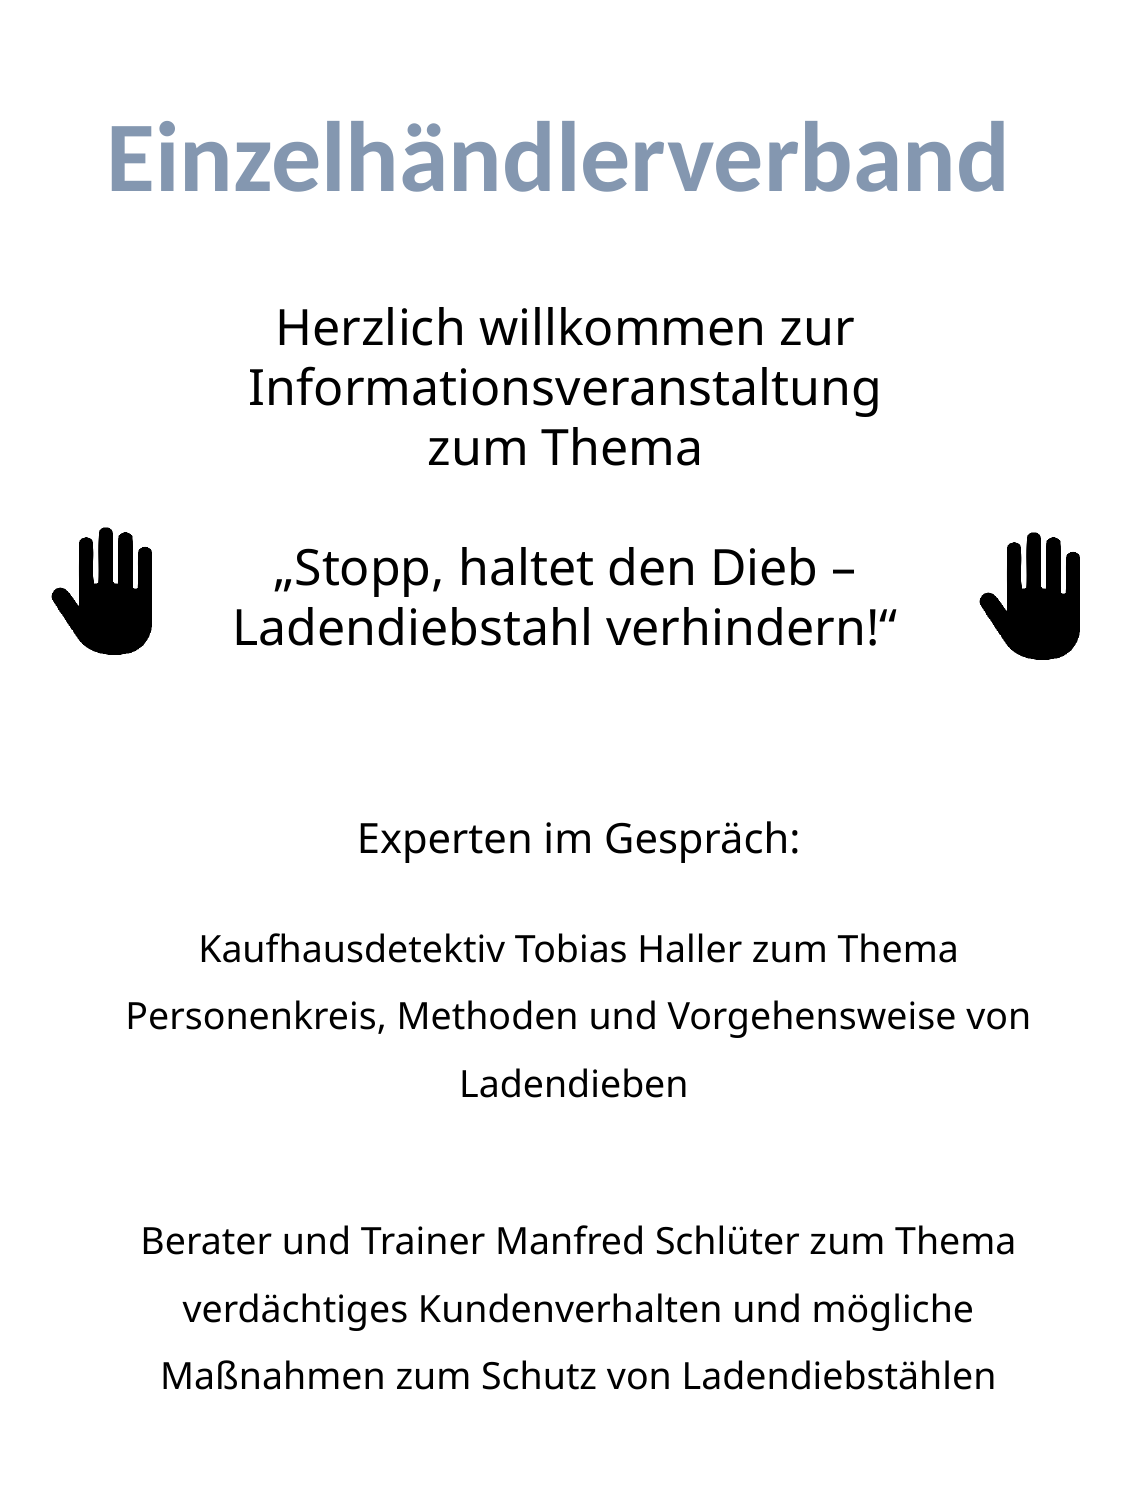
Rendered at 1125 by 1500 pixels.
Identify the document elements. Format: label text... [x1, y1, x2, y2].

picture [25, 514, 178, 667]
text_box Herzlich willkommen zur Informationsveranstaltung zum Thema „Stopp, haltet den Dieb – Ladendiebstahl verhindern!“ [203, 288, 927, 664]
picture [953, 519, 1106, 672]
text_box Einzelhändlerverband [91, 84, 1026, 220]
text_box Experten im Gespräch: Kaufhausdetektiv Tobias Haller zum Thema Personenkreis, Methoden und Vorgehensweise von Ladendieben Berater und Trainer Manfred Schlüter zum Thema verdächtiges Kundenverhalten und mögliche Maßnahmen zum Schutz von Ladendiebstählen [67, 804, 1091, 1405]
